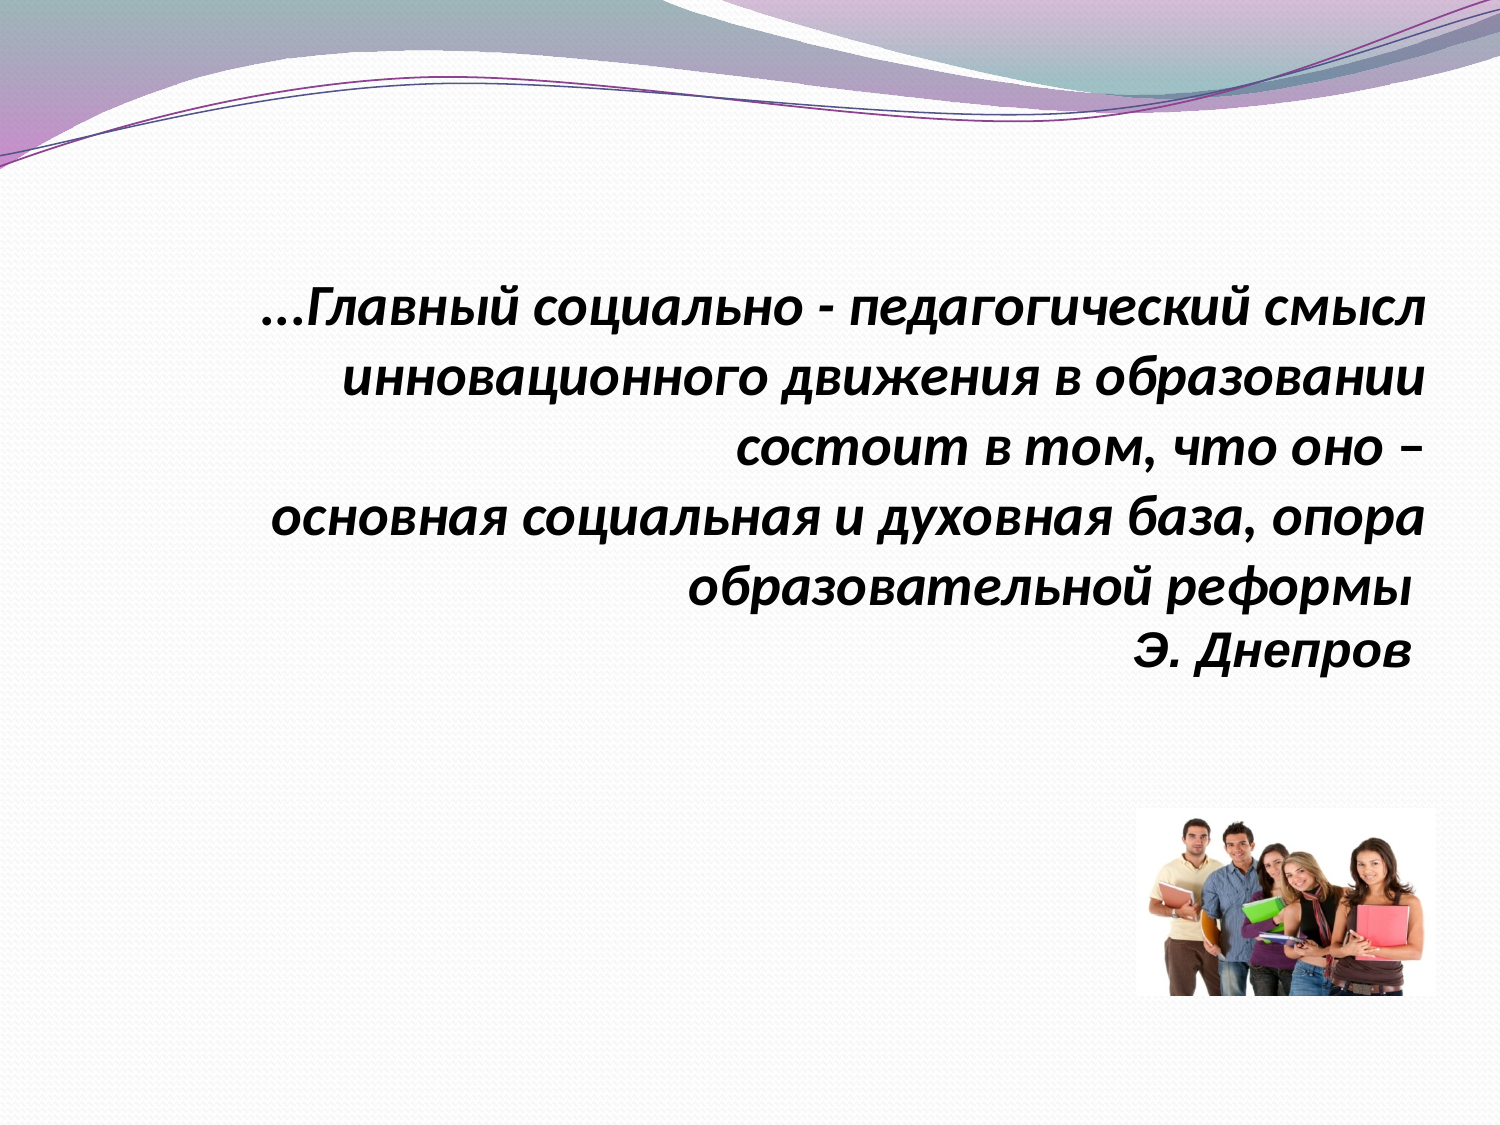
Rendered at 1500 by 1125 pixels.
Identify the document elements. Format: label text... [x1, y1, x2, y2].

picture [1136, 808, 1436, 997]
text_box ...Главный социально - педагогический смысл инновационного движения в образовании состоит в том, что оно – основная социальная и духовная база, опора образовательной реформы Э. Днепров [82, 260, 1442, 685]
